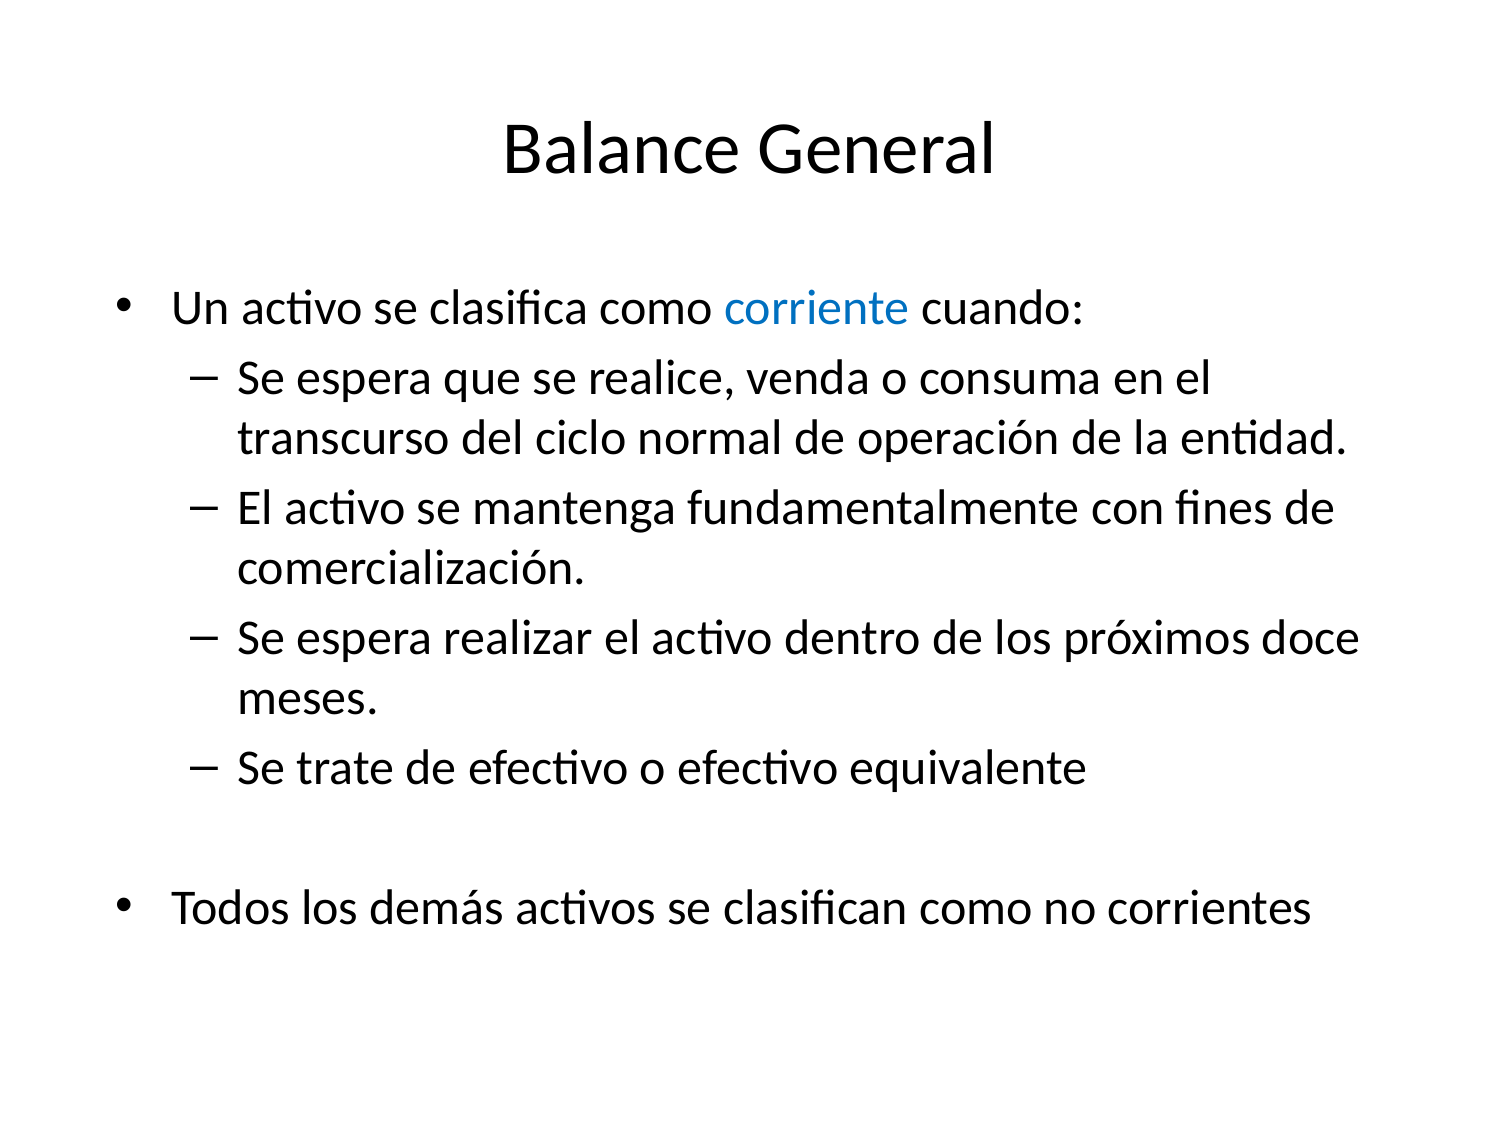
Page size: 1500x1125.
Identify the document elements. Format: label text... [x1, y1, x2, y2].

list Un activo se clasifica como corriente cuando: Se espera que se realice, venda o consuma en el transcurso del ciclo normal de operación de la entidad. El activo se mantenga fundamentalmente con fines de comercialización. Se espera realizar el activo dentro de los próximos doce meses. Se trate de efectivo o efectivo equivalente Todos los demás activos se clasifican como no corrientes [100, 267, 1438, 1083]
title Balance General [75, 55, 1425, 232]
